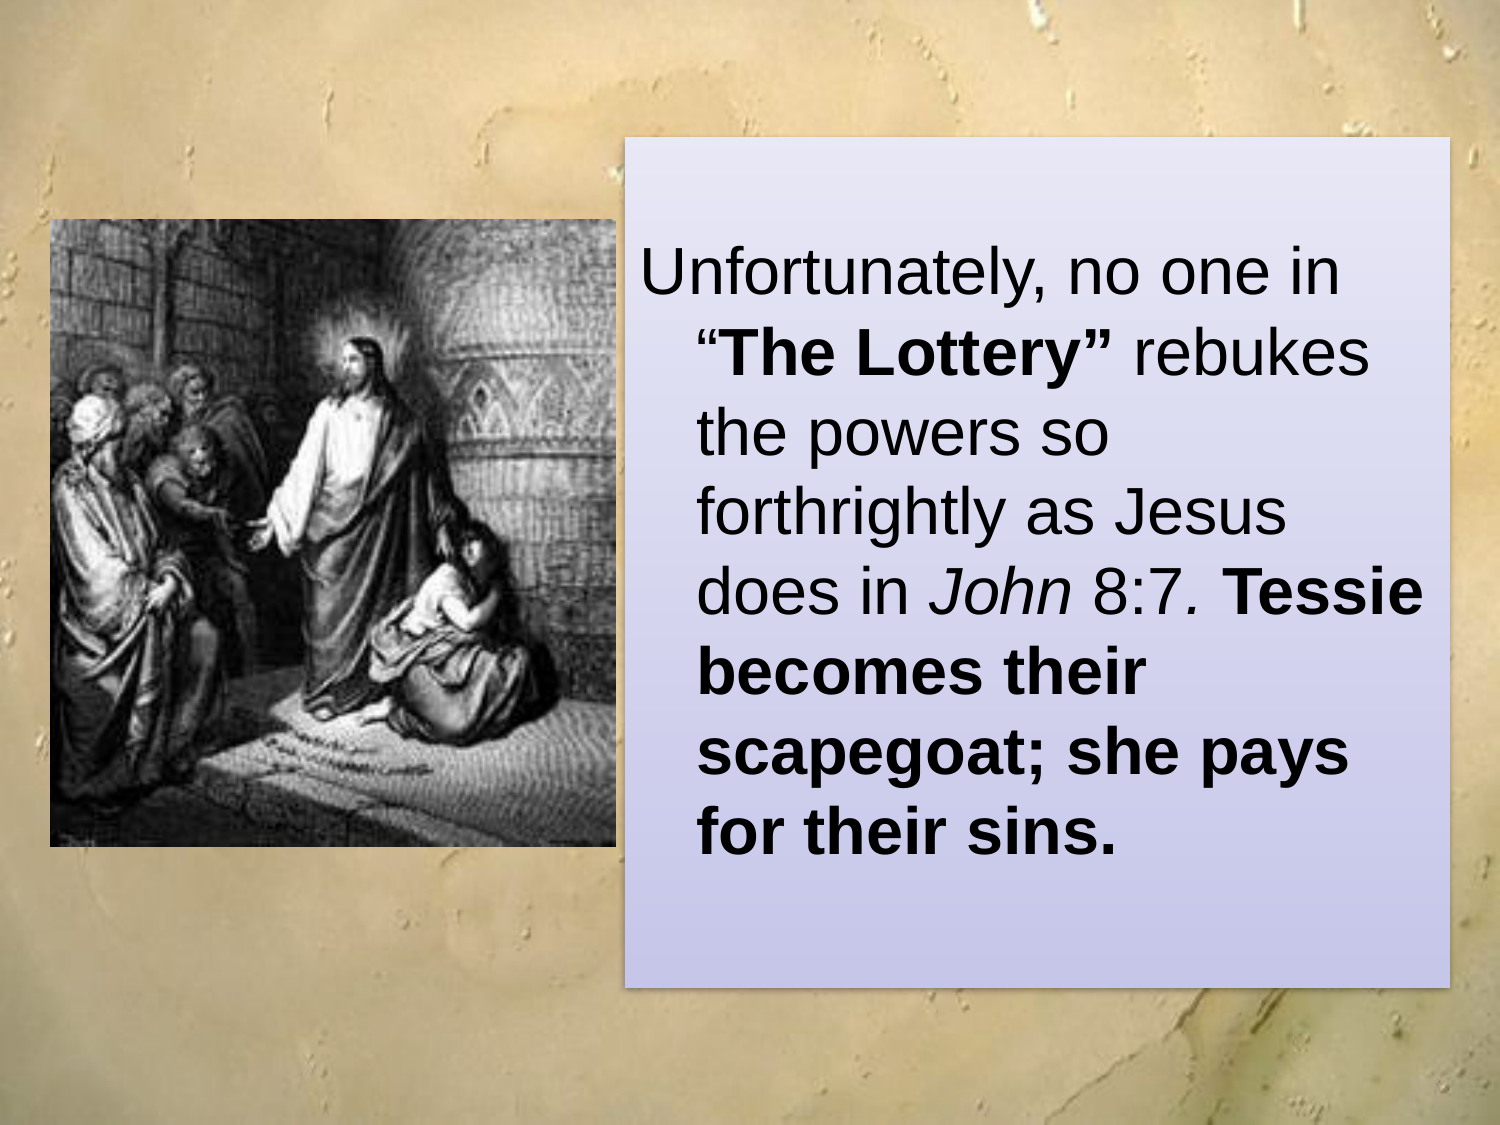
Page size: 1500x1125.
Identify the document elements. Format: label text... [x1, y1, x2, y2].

picture [0, 0, 1500, 1125]
list Unfortunately, no one in “The Lottery” rebukes the powers so forthrightly as Jesus does in John 8:7. Tessie becomes their scapegoat; she pays for their sins. [624, 137, 1451, 988]
